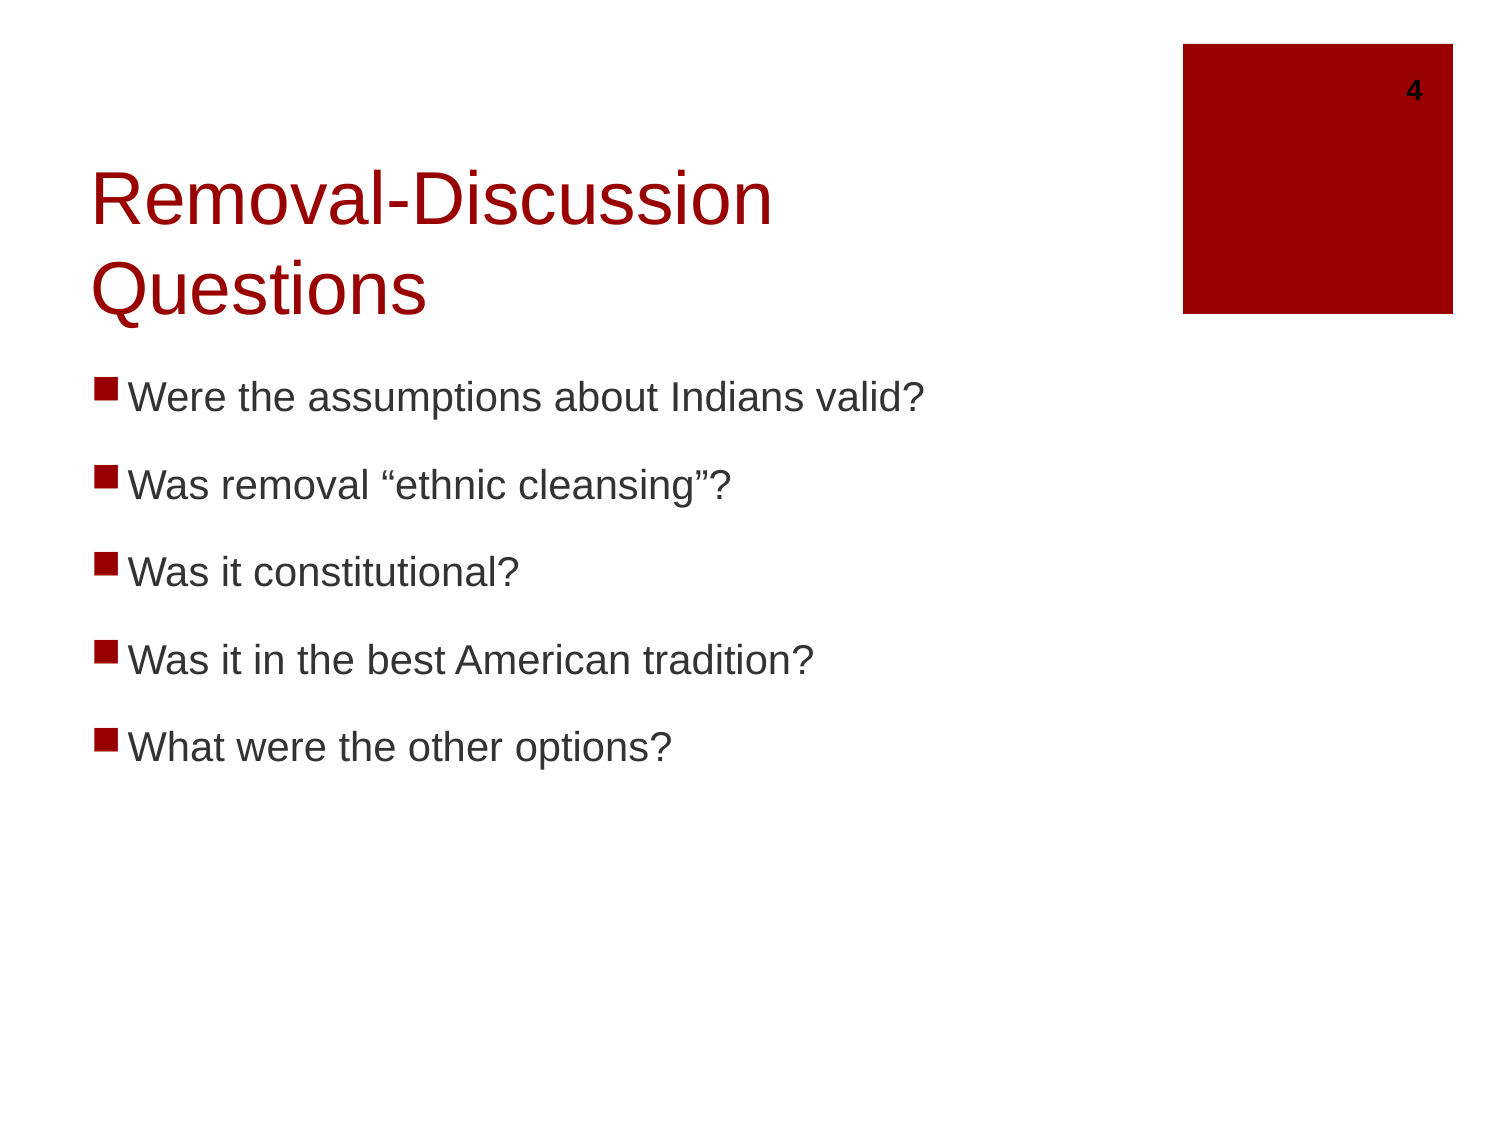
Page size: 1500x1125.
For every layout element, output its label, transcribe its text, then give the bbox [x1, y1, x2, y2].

slide_number 4 [1354, 59, 1438, 120]
list Were the assumptions about Indians valid? Was removal “ethnic cleansing”? Was it constitutional? Was it in the best American tradition? What were the other options? [75, 362, 1143, 1005]
title Removal-Discussion Questions [75, 149, 1143, 338]
